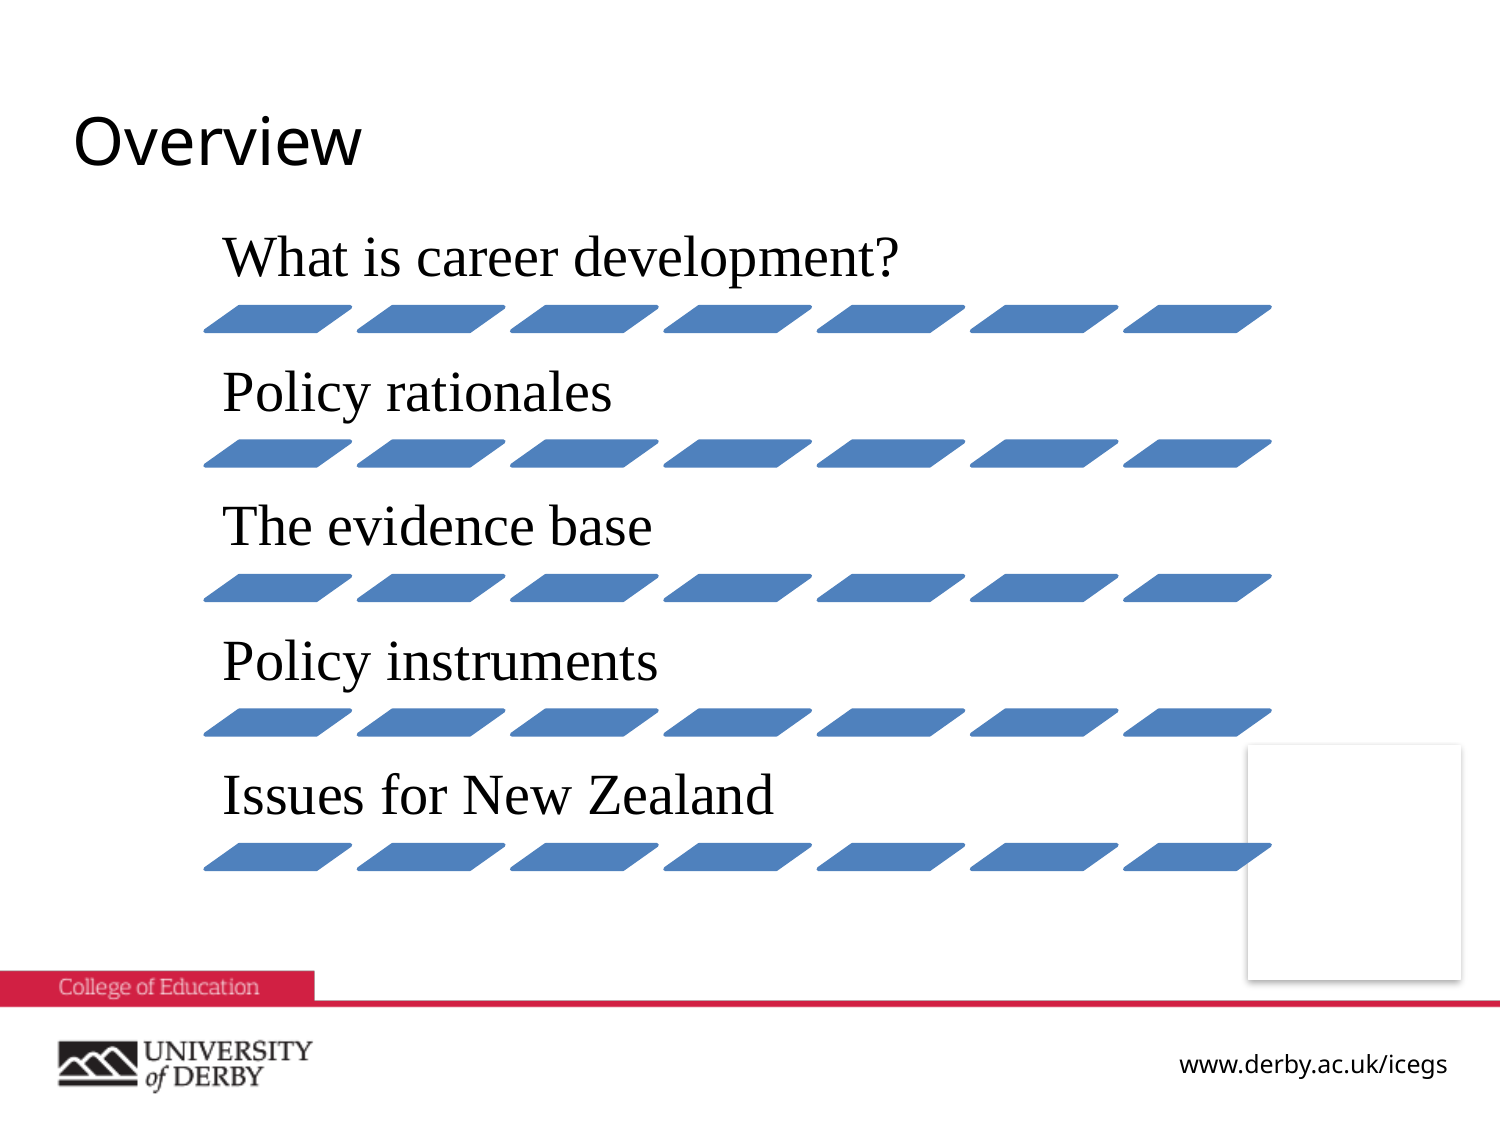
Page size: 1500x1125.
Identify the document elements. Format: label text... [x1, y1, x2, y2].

title Overview [57, 45, 1425, 210]
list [61, 207, 1436, 870]
